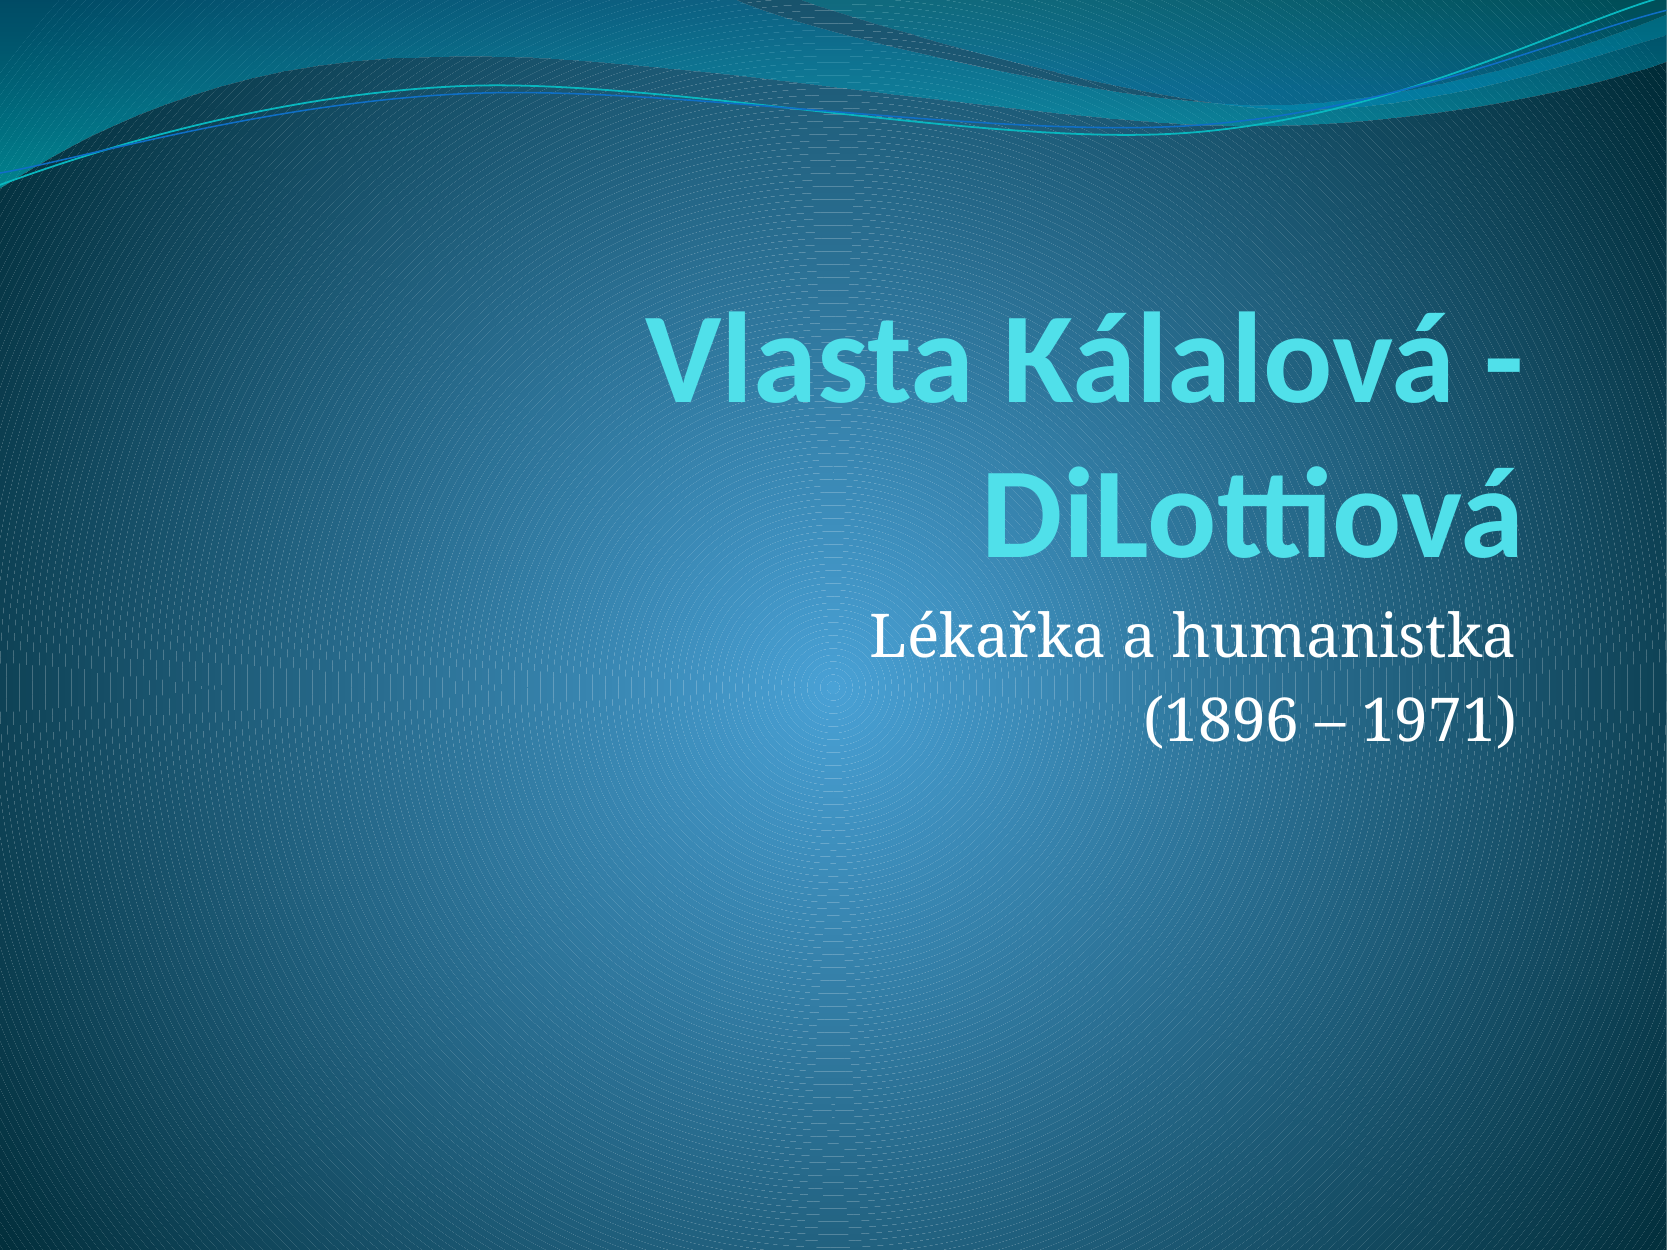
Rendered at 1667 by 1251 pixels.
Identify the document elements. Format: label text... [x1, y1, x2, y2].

title Vlasta Kálalová - DiLottiová [97, 249, 1529, 584]
subtitle Lékařka a humanistka (1896 – 1971) [97, 588, 1529, 908]
